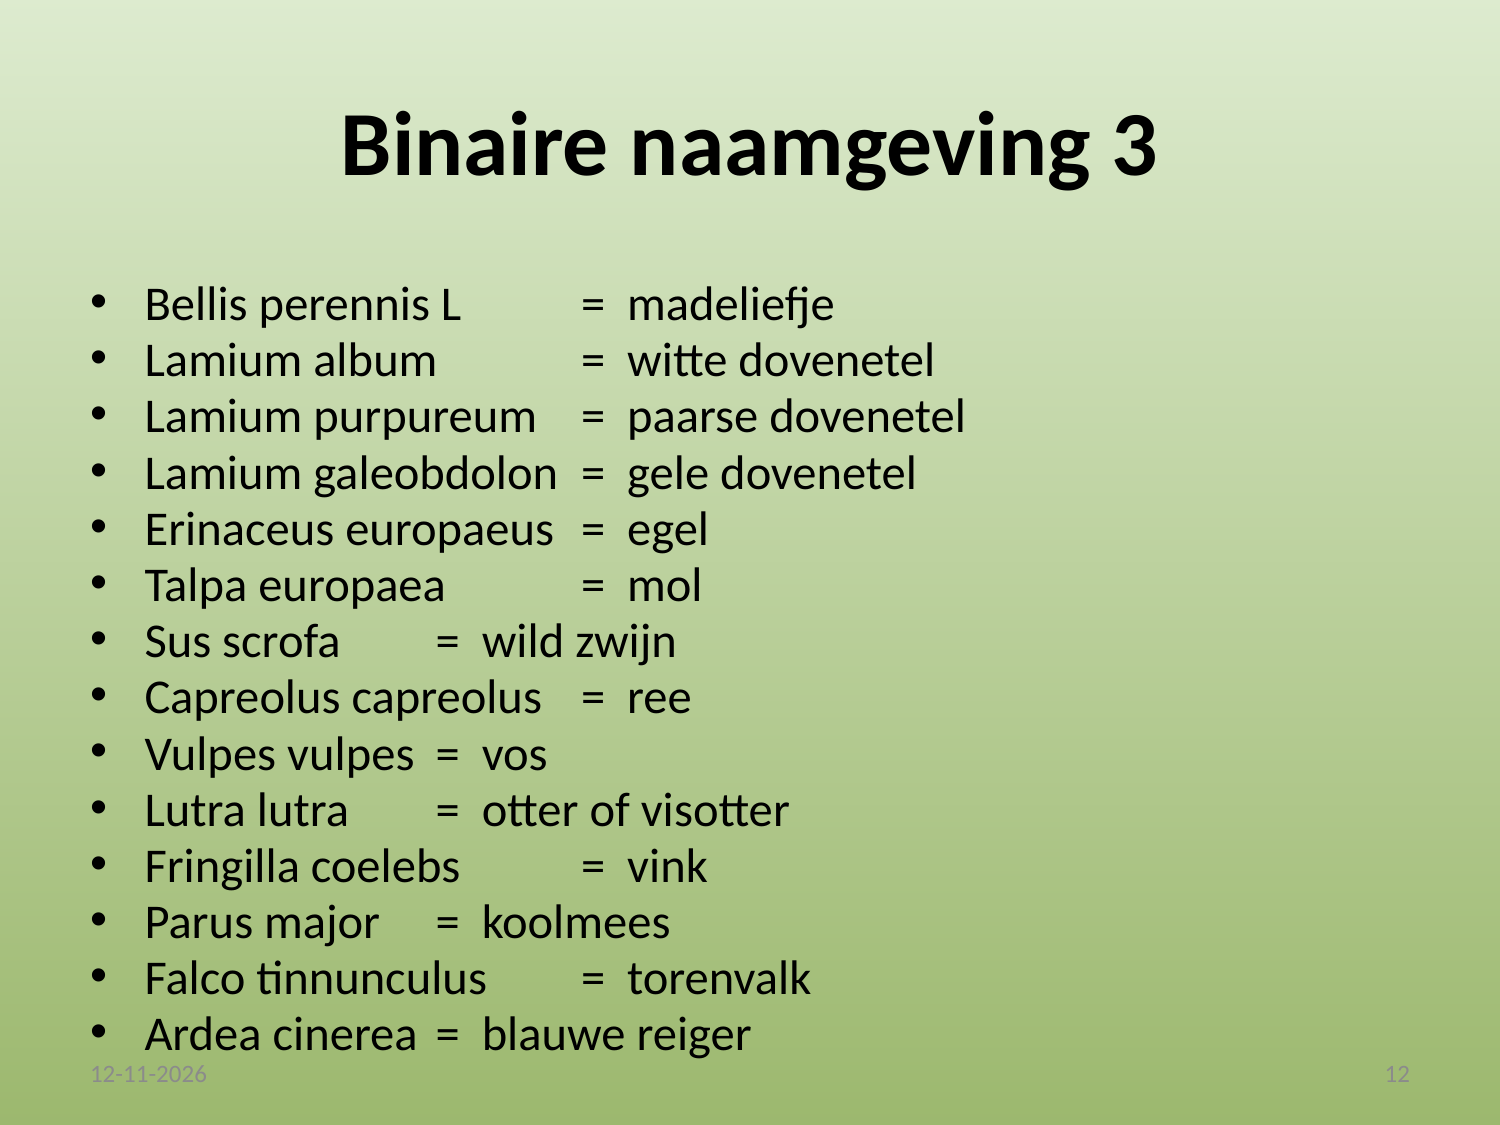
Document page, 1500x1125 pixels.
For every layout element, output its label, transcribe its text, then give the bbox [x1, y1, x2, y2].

slide_number 12 [1074, 1042, 1425, 1103]
list Bellis perennis L = madeliefje Lamium album = witte dovenetel Lamium purpureum = paarse dovenetel Lamium galeobdolon = gele dovenetel Erinaceus europaeus = egel Talpa europaea = mol Sus scrofa = wild zwijn Capreolus capreolus = ree Vulpes vulpes = vos Lutra lutra = otter of visotter Fringilla coelebs = vink Parus major = koolmees Falco tinnunculus = torenvalk Ardea cinerea = blauwe reiger [75, 208, 1425, 1071]
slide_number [75, 1042, 425, 1103]
title Binaire naamgeving 3 [75, 45, 1425, 208]
